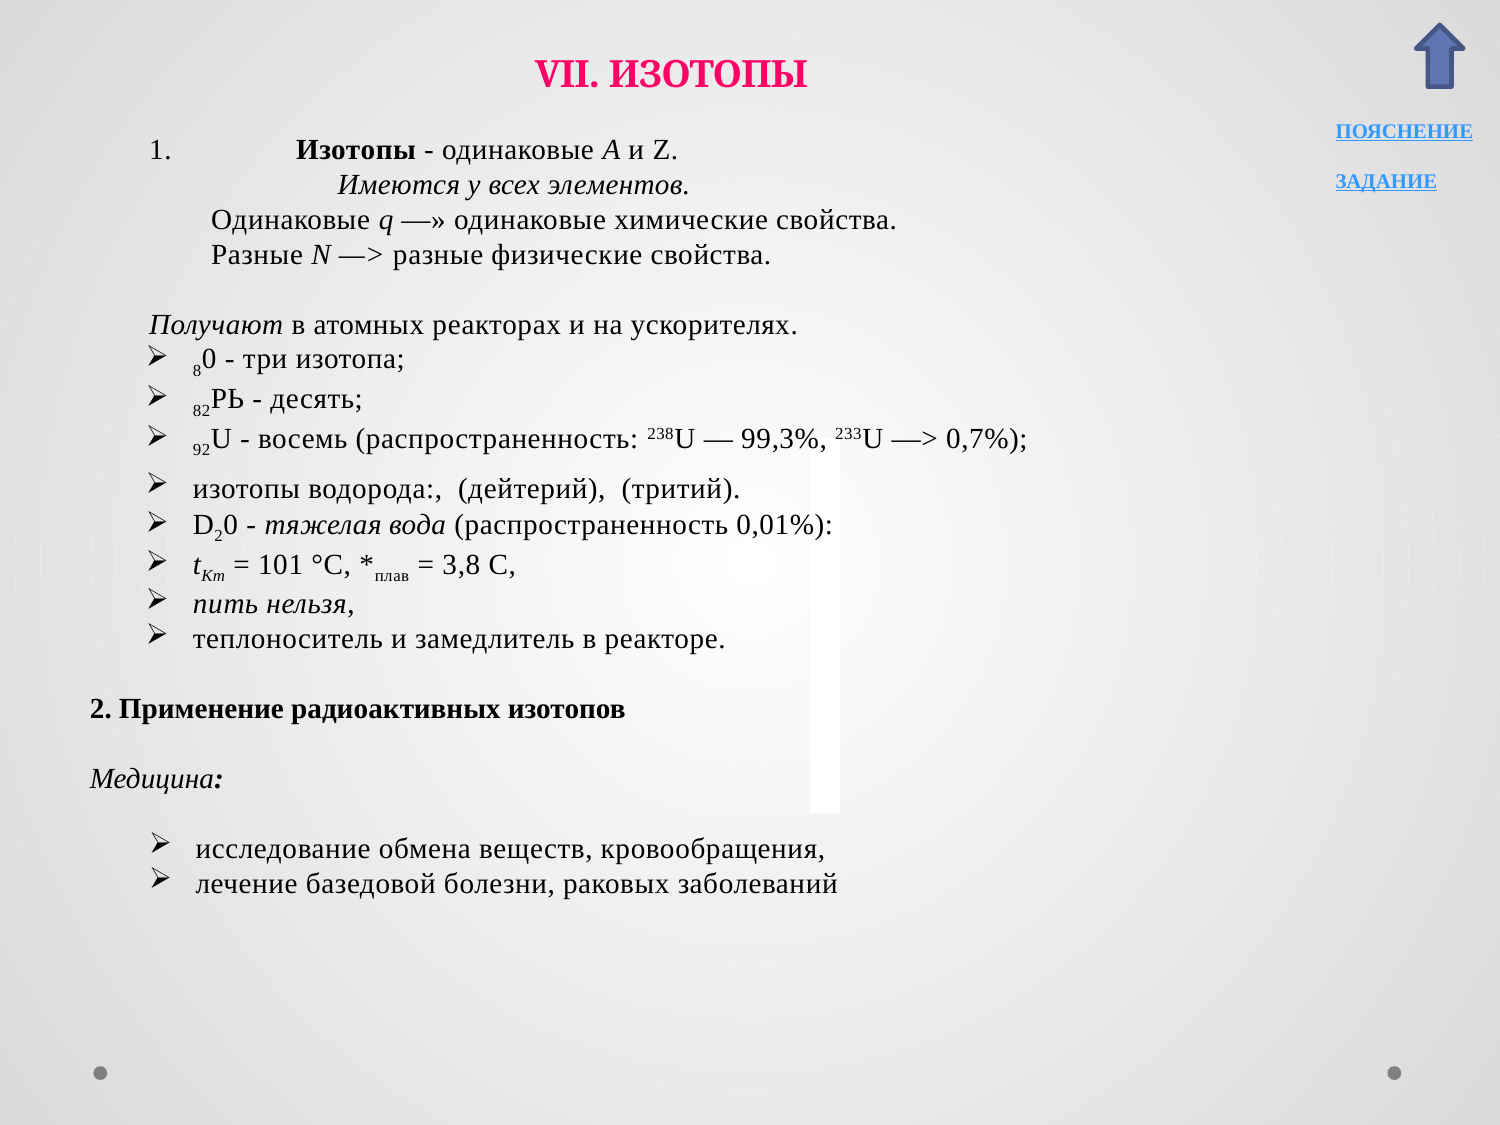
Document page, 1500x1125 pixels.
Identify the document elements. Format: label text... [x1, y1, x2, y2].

text_box [809, 437, 841, 813]
text_box ПОЯСНЕНИЕ ЗАДАНИЕ [1320, 110, 1498, 200]
text_box [1413, 22, 1466, 89]
